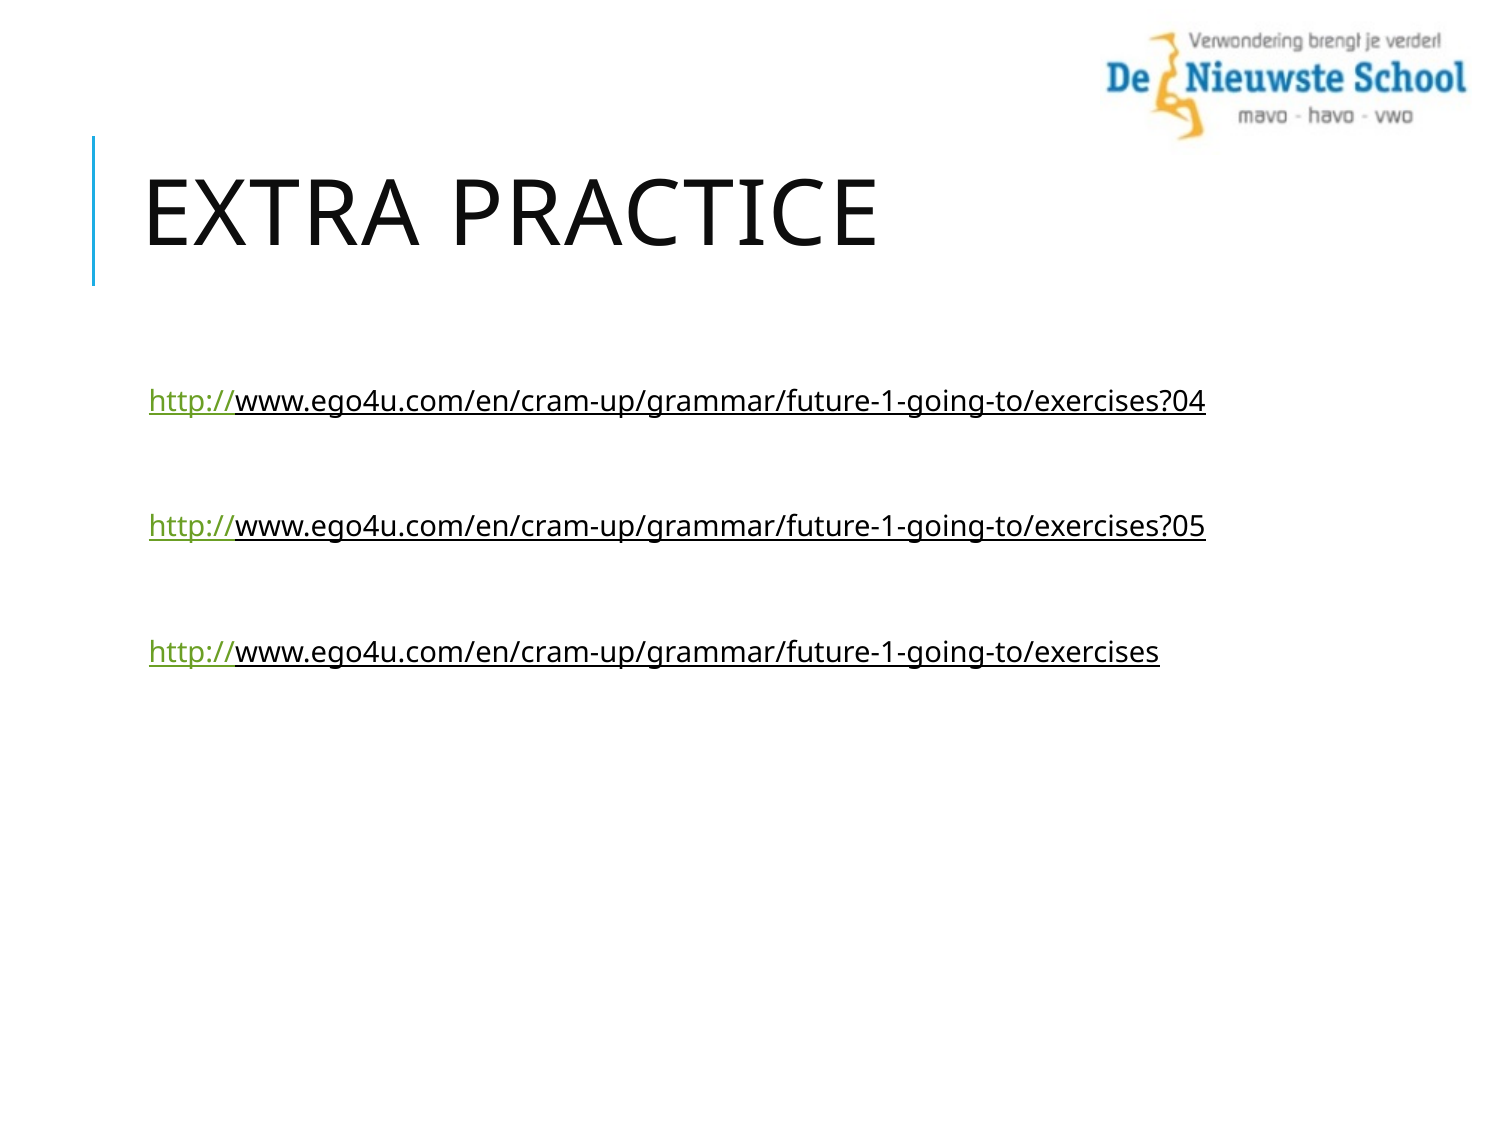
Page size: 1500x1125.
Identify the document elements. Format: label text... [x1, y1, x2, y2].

title Extra practice [126, 96, 1322, 342]
picture [1100, 9, 1472, 156]
list http://www.ego4u.com/en/cram-up/grammar/future-1-going-to/exercises?04 http://www.ego4u.com/en/cram-up/grammar/future-1-going-to/exercises?05 http://www.ego4u.com/en/cram-up/grammar/future-1-going-to/exercises [126, 375, 1322, 1035]
